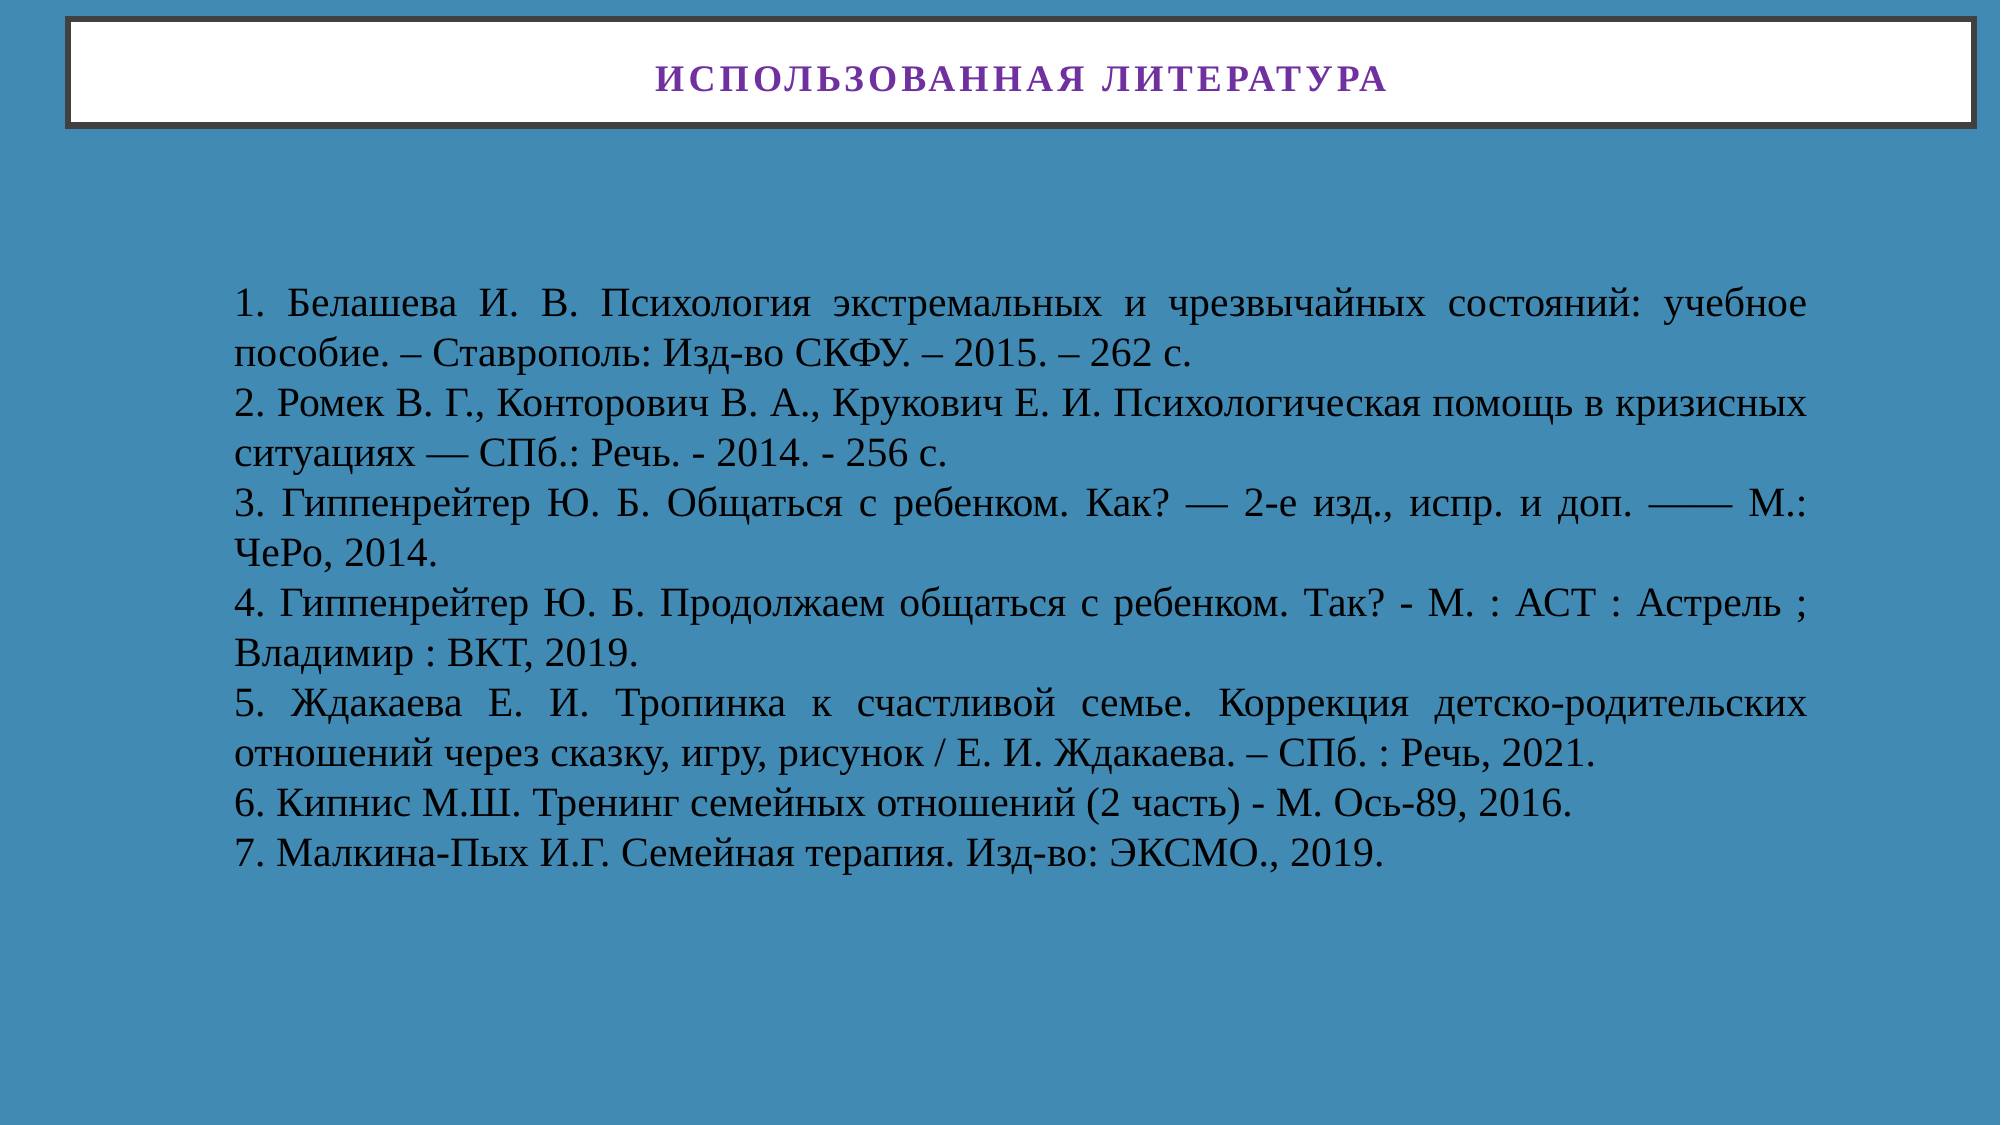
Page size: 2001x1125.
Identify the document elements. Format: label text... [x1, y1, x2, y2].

text_box 1. Белашева И. В. Психология экстремальных и чрезвычайных состояний: учебное пособие. – Ставрополь: Изд-во СКФУ. – 2015. – 262 с. 2. Ромек В. Г., Конторович В. А., Крукович Е. И. Психологическая помощь в кризисных ситуациях — СПб.: Речь. - 2014. - 256 с. 3. Гиппенрейтер Ю. Б. Общаться с ребенком. Как? — 2-е изд., испр. и доп. —— М.: ЧеРо, 2014. 4. Гиппенрейтер Ю. Б. Продолжаем общаться с ребенком. Так? - М. : АСТ : Астрель ; Владимир : ВКТ, 2019. 5. Ждакаева Е. И. Тропинка к счастливой семье. Коррекция детско-родительских отношений через сказку, игру, рисунок / Е. И. Ждакаева. – СПб. : Речь, 2021. 6. Кипнис М.Ш. Тренинг семейных отношений (2 часть) - М. Ось-89, 2016. 7. Малкина-Пых И.Г. Семейная терапия. Изд-во: ЭКСМО., 2019. [219, 267, 1823, 928]
text_box Использованная литература [68, 19, 1975, 126]
